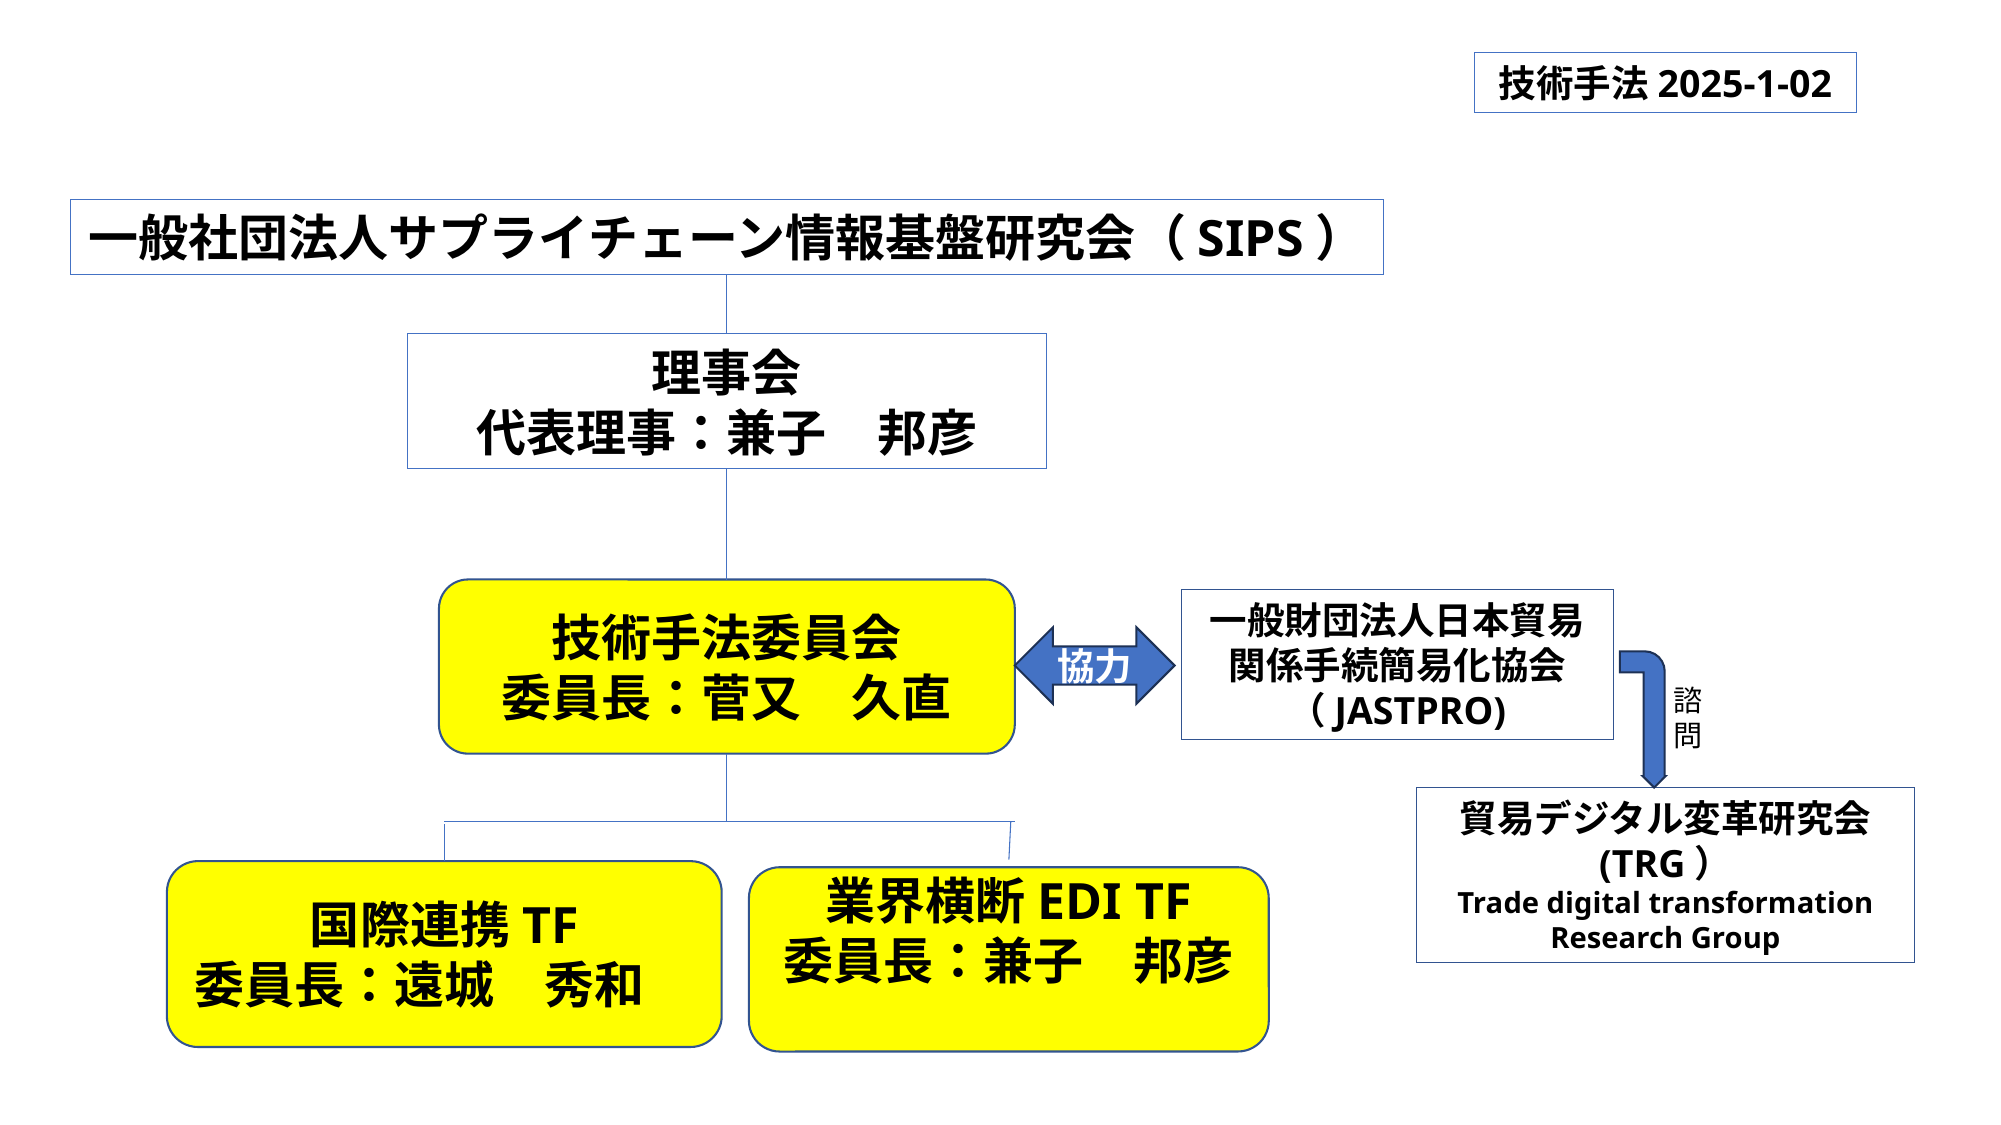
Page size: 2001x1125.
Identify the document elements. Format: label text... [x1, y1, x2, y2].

text_box 諮問 [1659, 675, 1727, 761]
text_box 一般財団法人日本貿易関係手続簡易化協会（JASTPRO) [1181, 589, 1614, 740]
text_box 技術手法2025-1-02 [1474, 52, 1857, 113]
text_box 技術手法委員会 委員長：菅又 久直 [437, 578, 1016, 755]
text_box [1618, 650, 1669, 790]
text_box 業界横断EDI TF 委員長：兼子 邦彦 [747, 866, 1270, 1053]
text_box 国際連携TF 委員長：遠城 秀和 [165, 860, 723, 1049]
text_box 貿易デジタル変革研究会 (TRG） Trade digital transformation Research Group [1416, 787, 1915, 963]
text_box 理事会 代表理事：兼子 邦彦 [407, 333, 1047, 469]
text_box 協力 [1013, 624, 1177, 707]
text_box 一般社団法人サプライチェーン情報基盤研究会（SIPS） [70, 199, 1384, 275]
